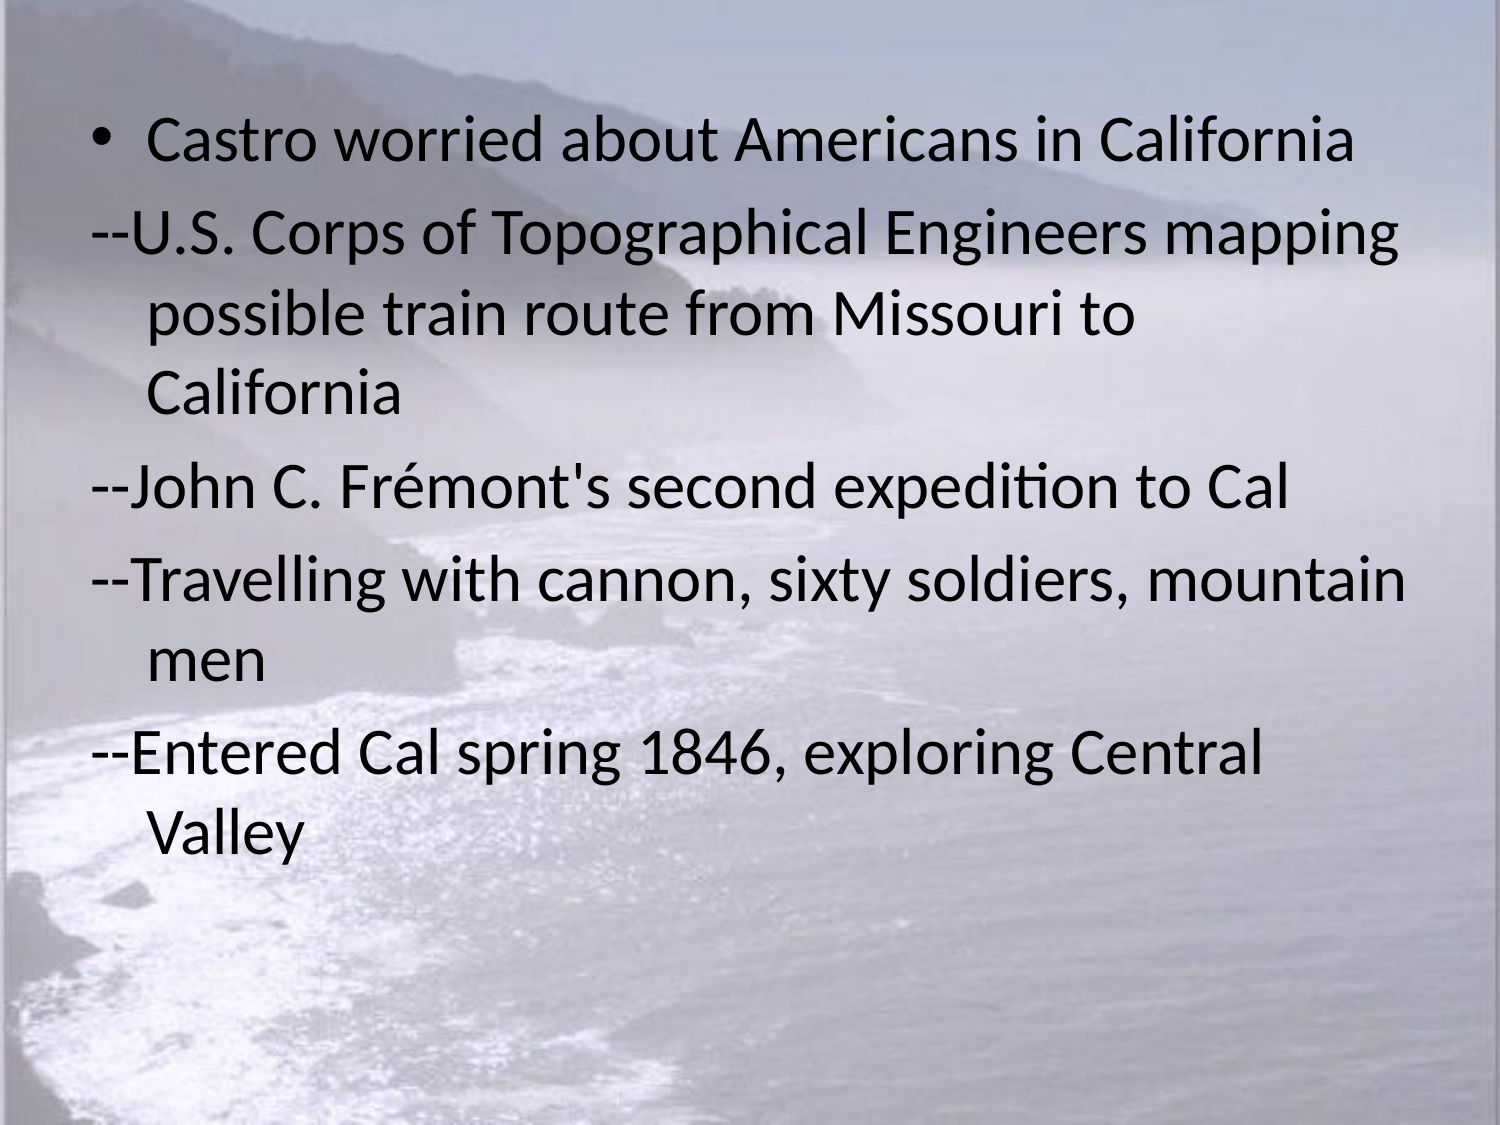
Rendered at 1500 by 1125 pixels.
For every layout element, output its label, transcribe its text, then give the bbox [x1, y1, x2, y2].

list Castro worried about Americans in California --U.S. Corps of Topographical Engineers mapping possible train route from Missouri to California --John C. Frémont's second expedition to Cal --Travelling with cannon, sixty soldiers, mountain men --Entered Cal spring 1846, exploring Central Valley [75, 87, 1425, 1005]
picture [0, 0, 1500, 1125]
